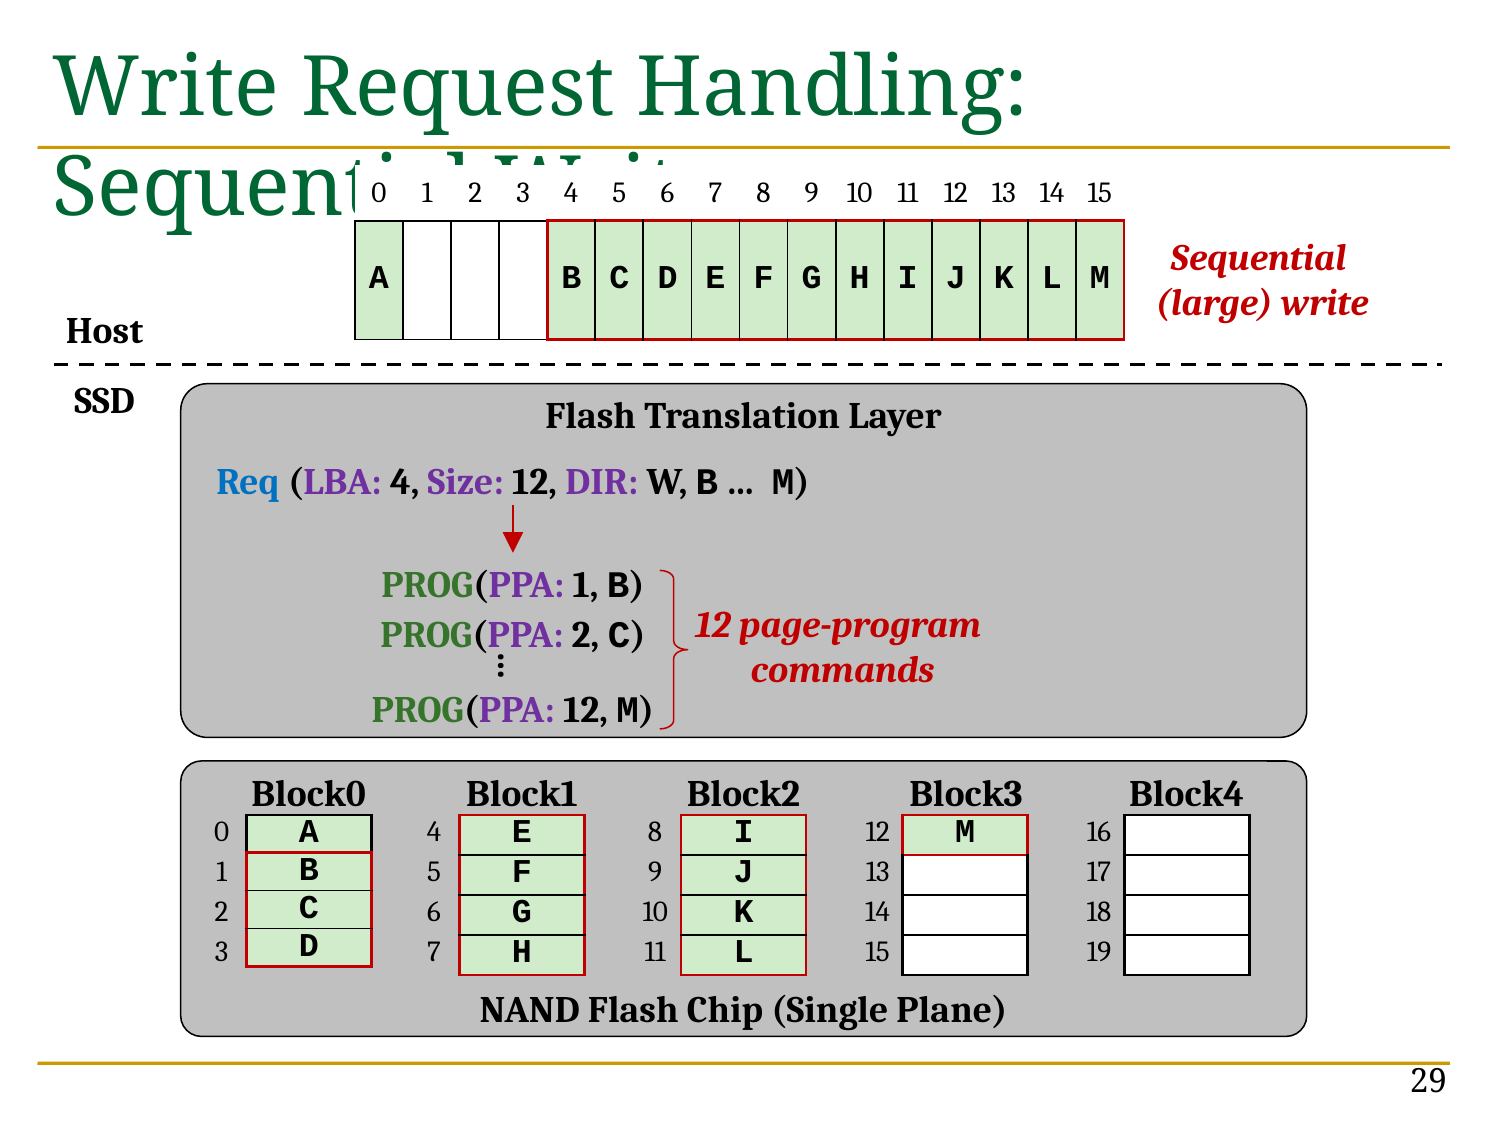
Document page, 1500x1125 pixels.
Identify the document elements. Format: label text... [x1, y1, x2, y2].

text_box Req (LBA: 4, Size: 12, DIR: W, B … M) [180, 449, 846, 509]
table_cell A [356, 222, 402, 339]
table_header 3 [499, 165, 547, 220]
table_header 12 [853, 815, 902, 855]
text_box Block1 [451, 761, 593, 822]
text_box Block4 [1114, 761, 1260, 822]
table_header 4 [410, 815, 458, 855]
table_cell L [682, 936, 805, 974]
table_header 6 [643, 165, 691, 219]
table_cell C [596, 222, 642, 338]
table_cell 10 [631, 895, 679, 935]
text_box SSD [59, 373, 150, 428]
table_header 16 [1075, 815, 1123, 855]
text_box Block0 [236, 761, 381, 822]
slide_number 29 [1111, 1036, 1462, 1112]
table_cell B [549, 222, 594, 338]
table_cell L [1029, 222, 1075, 338]
table_header 14 [1028, 165, 1076, 219]
table_header 0 [197, 815, 246, 855]
table_cell G [461, 896, 583, 934]
table_header [1126, 822, 1248, 854]
table_cell [904, 856, 1026, 894]
table_cell B [248, 854, 370, 890]
table_header 9 [788, 165, 836, 219]
table_header 2 [451, 165, 499, 220]
table_header 12 [932, 165, 980, 219]
table_cell 2 [197, 895, 246, 935]
title Write Request Handling: Sequential Write [37, 24, 1450, 200]
table_header I [682, 822, 805, 854]
table_cell [904, 896, 1026, 934]
table_header 11 [884, 165, 932, 219]
table_cell [452, 222, 498, 339]
table_cell K [981, 222, 1027, 338]
table_cell 3 [197, 935, 246, 975]
table_cell [500, 222, 546, 339]
table_cell 14 [853, 895, 902, 935]
table_cell 18 [1075, 895, 1123, 935]
table_cell F [461, 856, 583, 894]
table_header 0 [355, 165, 403, 220]
table_cell 19 [1075, 935, 1123, 975]
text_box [325, 505, 1065, 738]
table_cell E [692, 222, 739, 338]
table_cell [1126, 896, 1248, 934]
table_cell [404, 222, 450, 339]
table_cell 5 [410, 855, 458, 895]
table_cell 7 [410, 935, 458, 975]
table_header 8 [739, 165, 788, 219]
table_cell F [740, 222, 787, 338]
table_cell 15 [853, 935, 902, 975]
table_header 13 [980, 165, 1028, 219]
table_cell G [788, 222, 835, 338]
table_cell D [644, 222, 691, 338]
table_cell C [248, 891, 370, 928]
text_box Host [51, 298, 159, 358]
table_cell 17 [1075, 855, 1123, 895]
table_cell [1126, 856, 1248, 894]
table_header 10 [836, 165, 884, 219]
table_header E [461, 822, 583, 854]
table_cell D [248, 929, 370, 965]
table_cell J [682, 856, 805, 894]
table_header 1 [403, 165, 451, 220]
table_cell K [682, 896, 805, 934]
text_box NAND Flash Chip (Single Plane) [180, 760, 1307, 1037]
table_header 4 [547, 165, 595, 219]
table_cell H [461, 936, 583, 974]
table_cell J [933, 222, 979, 338]
table_header 15 [1076, 165, 1124, 219]
table_header 8 [631, 815, 679, 855]
table_header A [248, 822, 370, 851]
table_cell H [837, 222, 883, 338]
table_header 5 [595, 165, 643, 219]
table_cell [904, 936, 1026, 974]
text_box Sequential (large) write [1087, 225, 1438, 331]
table_cell 11 [631, 935, 679, 975]
text_box Flash Translation Layer [180, 383, 1307, 738]
table_header M [904, 822, 1026, 854]
table_cell 6 [410, 895, 458, 935]
table_cell I [885, 222, 931, 338]
table_cell [1126, 936, 1248, 974]
table_cell 1 [197, 855, 246, 895]
table_cell 13 [853, 855, 902, 895]
text_box Block2 [672, 761, 816, 822]
text_box Block3 [894, 761, 1038, 822]
table_cell 9 [631, 855, 679, 895]
table_cell M [1077, 222, 1123, 338]
table_header 7 [691, 165, 739, 219]
